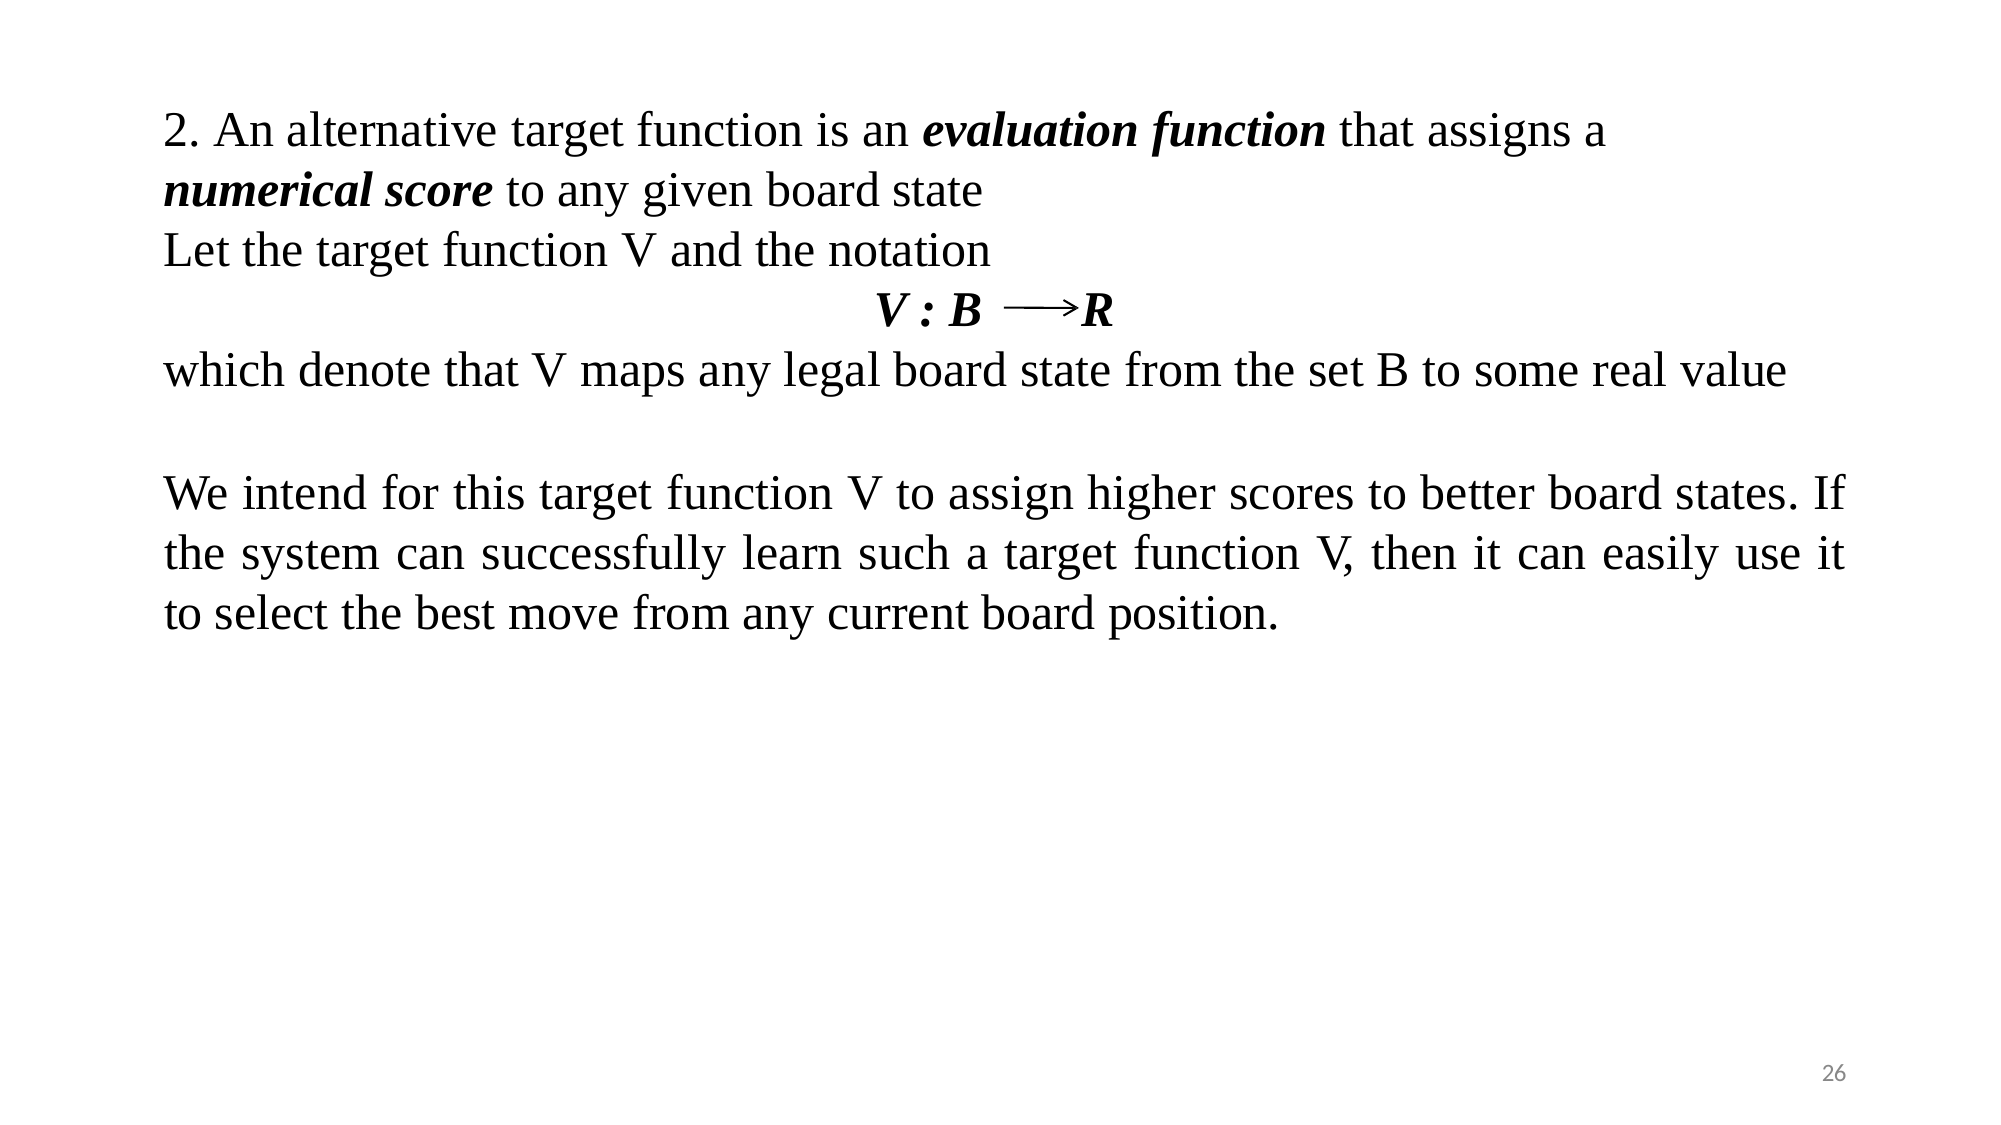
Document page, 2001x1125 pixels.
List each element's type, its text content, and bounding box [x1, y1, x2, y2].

text_box 2. An alternative target function is an evaluation function that assigns a numerical score to any given board state Let the target function V and the notation V : B R which denote that V maps any legal board state from the set B to some real value We intend for this target function V to assign higher scores to better board states. If the system can successfully learn such a target function V, then it can easily use it to select the best move from any current board position. [161, 94, 1847, 640]
slide_number 26 [1815, 1060, 1856, 1125]
text_box [1003, 299, 1079, 317]
